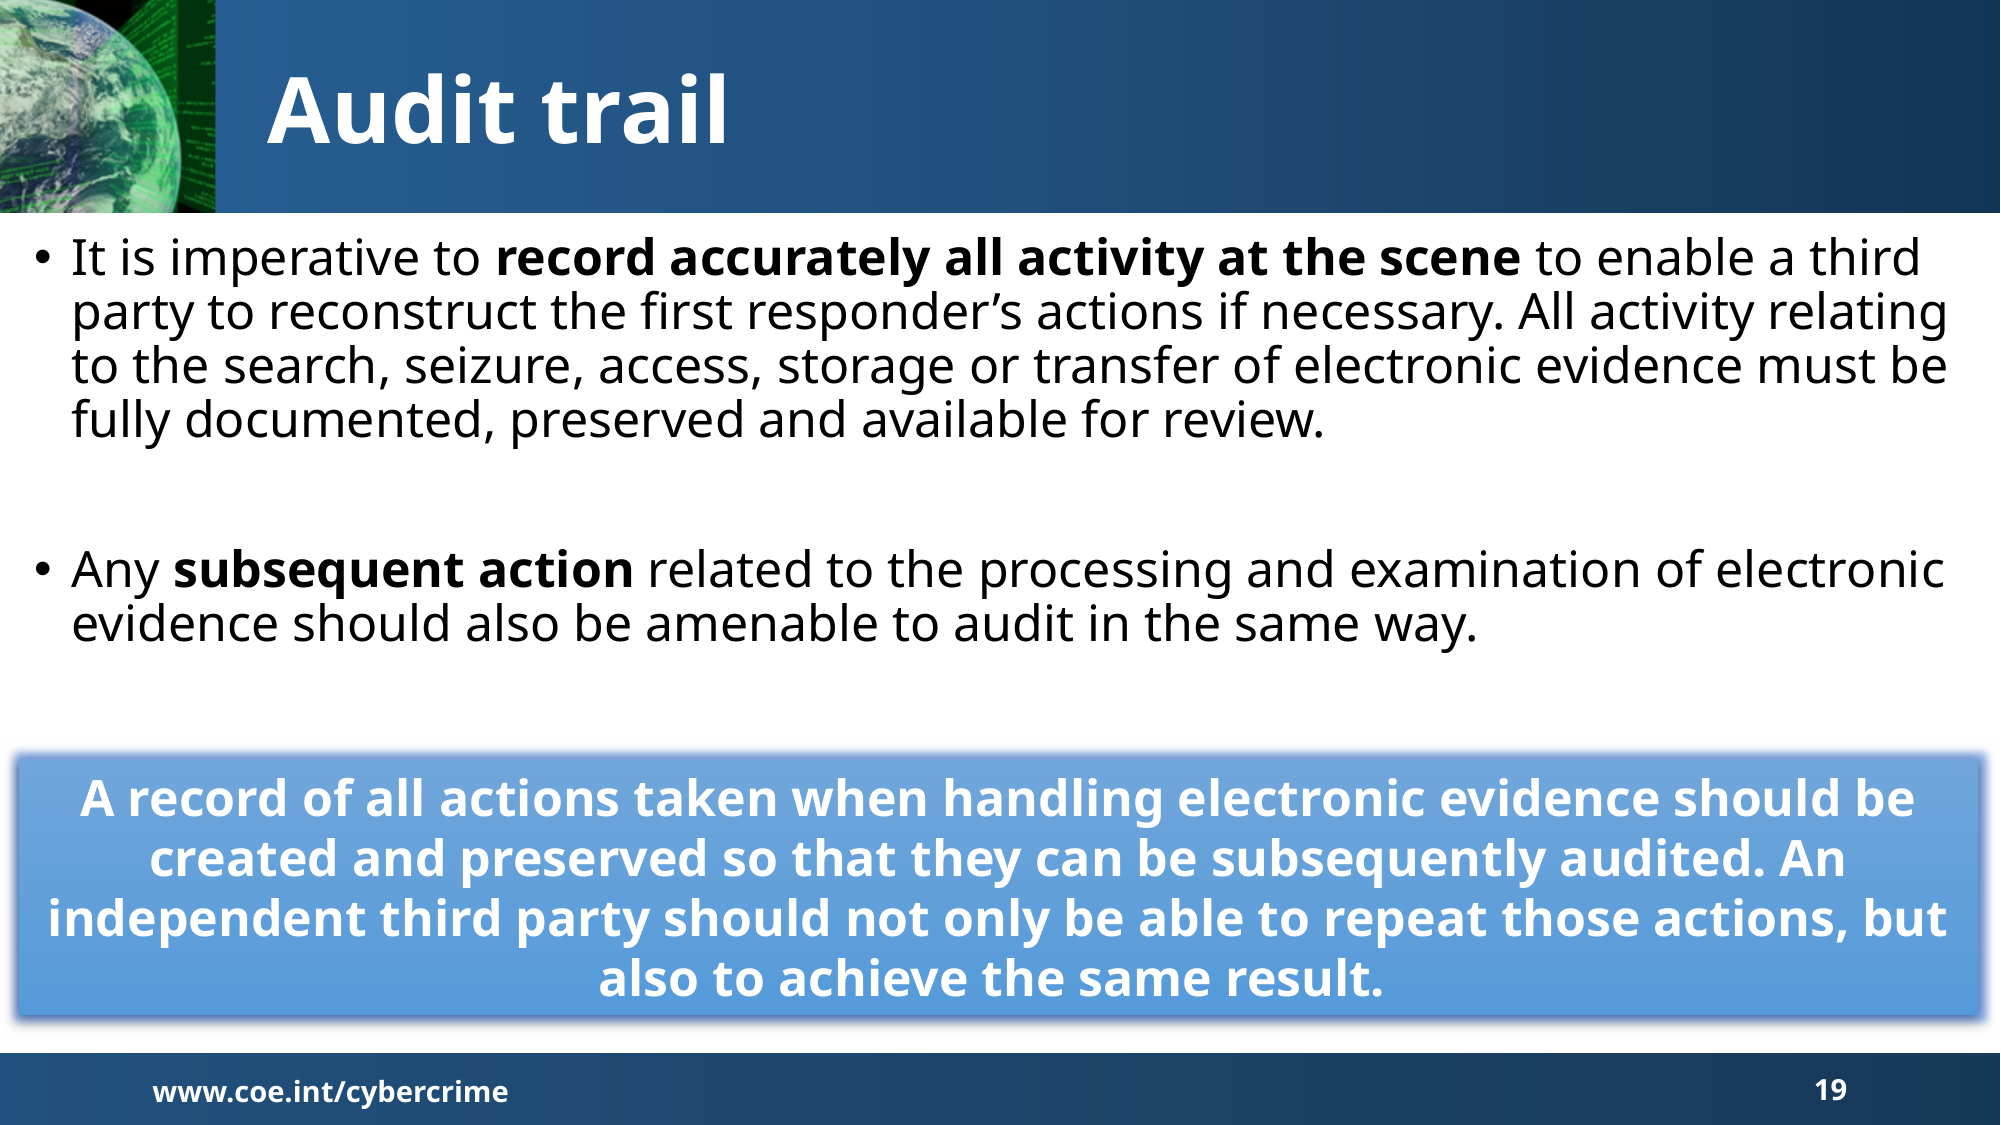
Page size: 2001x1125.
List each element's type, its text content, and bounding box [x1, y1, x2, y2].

picture [0, 0, 2000, 213]
title Audit trail [252, 39, 1978, 189]
slide_number 19 [1412, 1061, 1863, 1121]
slide_number www.coe.int/cybercrime [137, 1061, 588, 1121]
list It is imperative to record accurately all activity at the scene to enable a third party to reconstruct the first responder’s actions if necessary. All activity relating to the search, seizure, access, storage or transfer of electronic evidence must be fully documented, preserved and available for review. Any subsequent action related to the processing and examination of electronic evidence should also be amenable to audit in the same way. [19, 224, 1978, 735]
text_box A record of all actions taken when handling electronic evidence should be created and preserved so that they can be subsequently audited. An independent third party should not only be able to repeat those actions, but also to achieve the same result. [19, 759, 1978, 1015]
